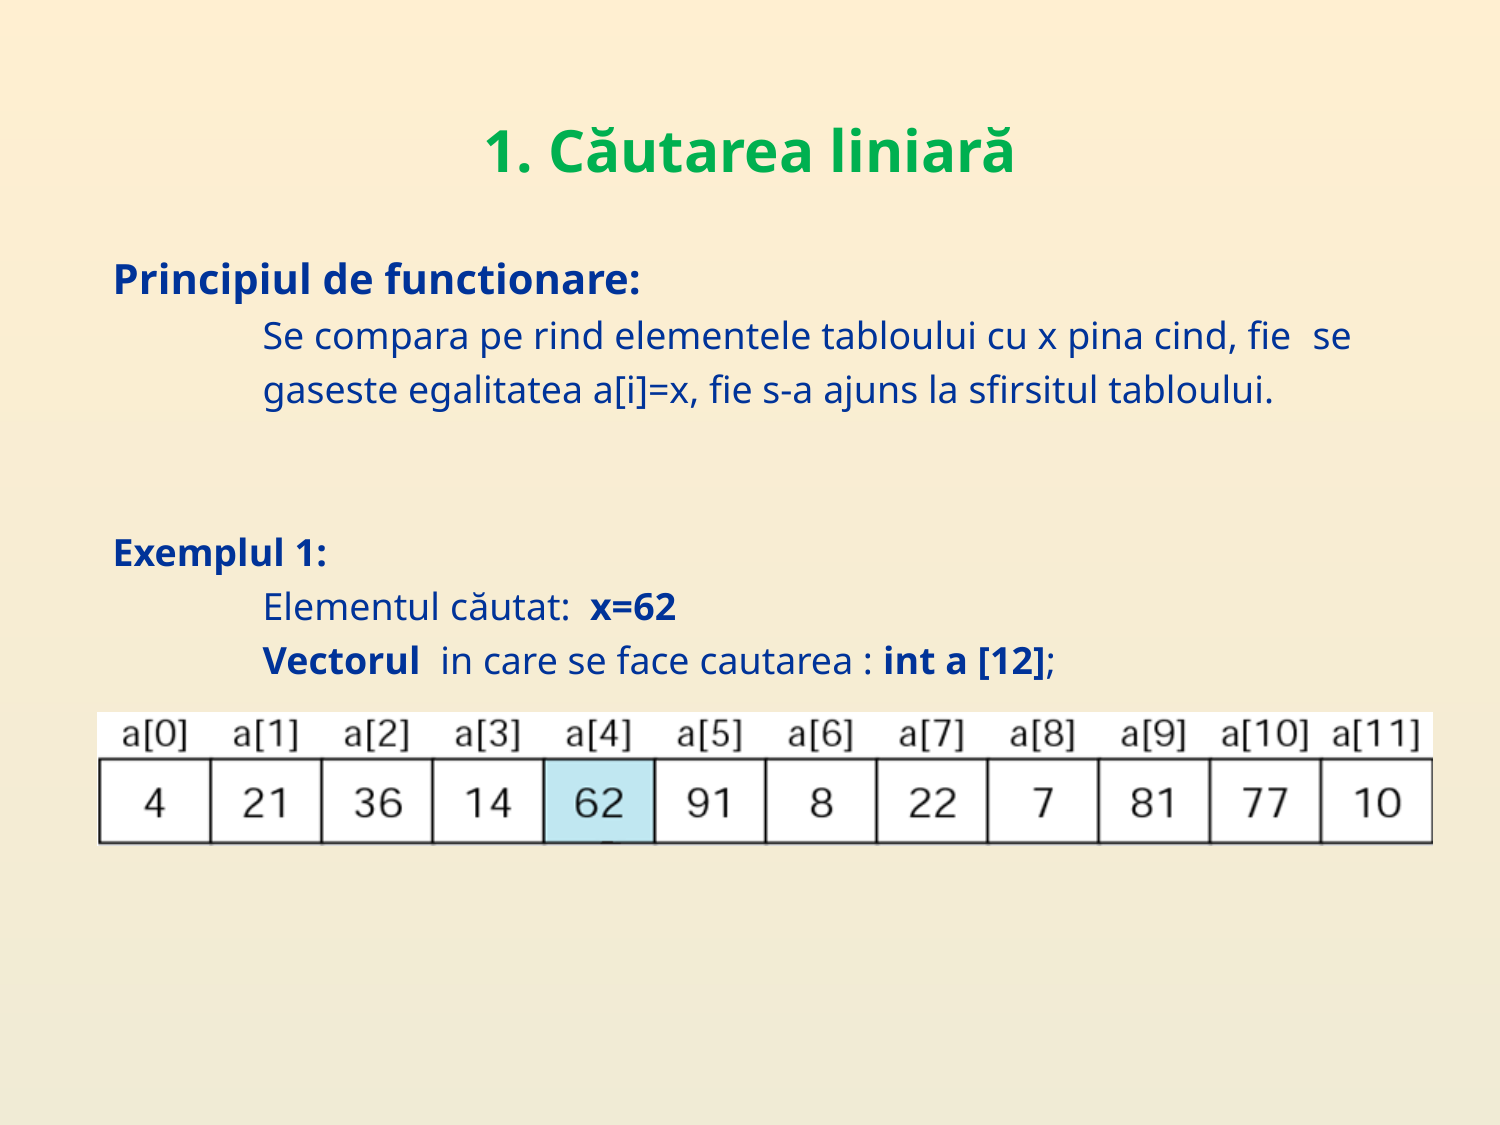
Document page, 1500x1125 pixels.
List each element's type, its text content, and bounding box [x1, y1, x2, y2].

list Principiul de functionare: Se compara pe rind elementele tabloului cu x pina cind, fie se gaseste egalitatea a[i]=x, fie s-a ajuns la sfirsitul tabloului. Exemplul 1: Elementul căutat: x=62 Vectorul in care se face cautarea : int a [12]; [97, 241, 1408, 455]
picture [97, 712, 1433, 846]
title 1. Căutarea liniară [0, 76, 1500, 152]
